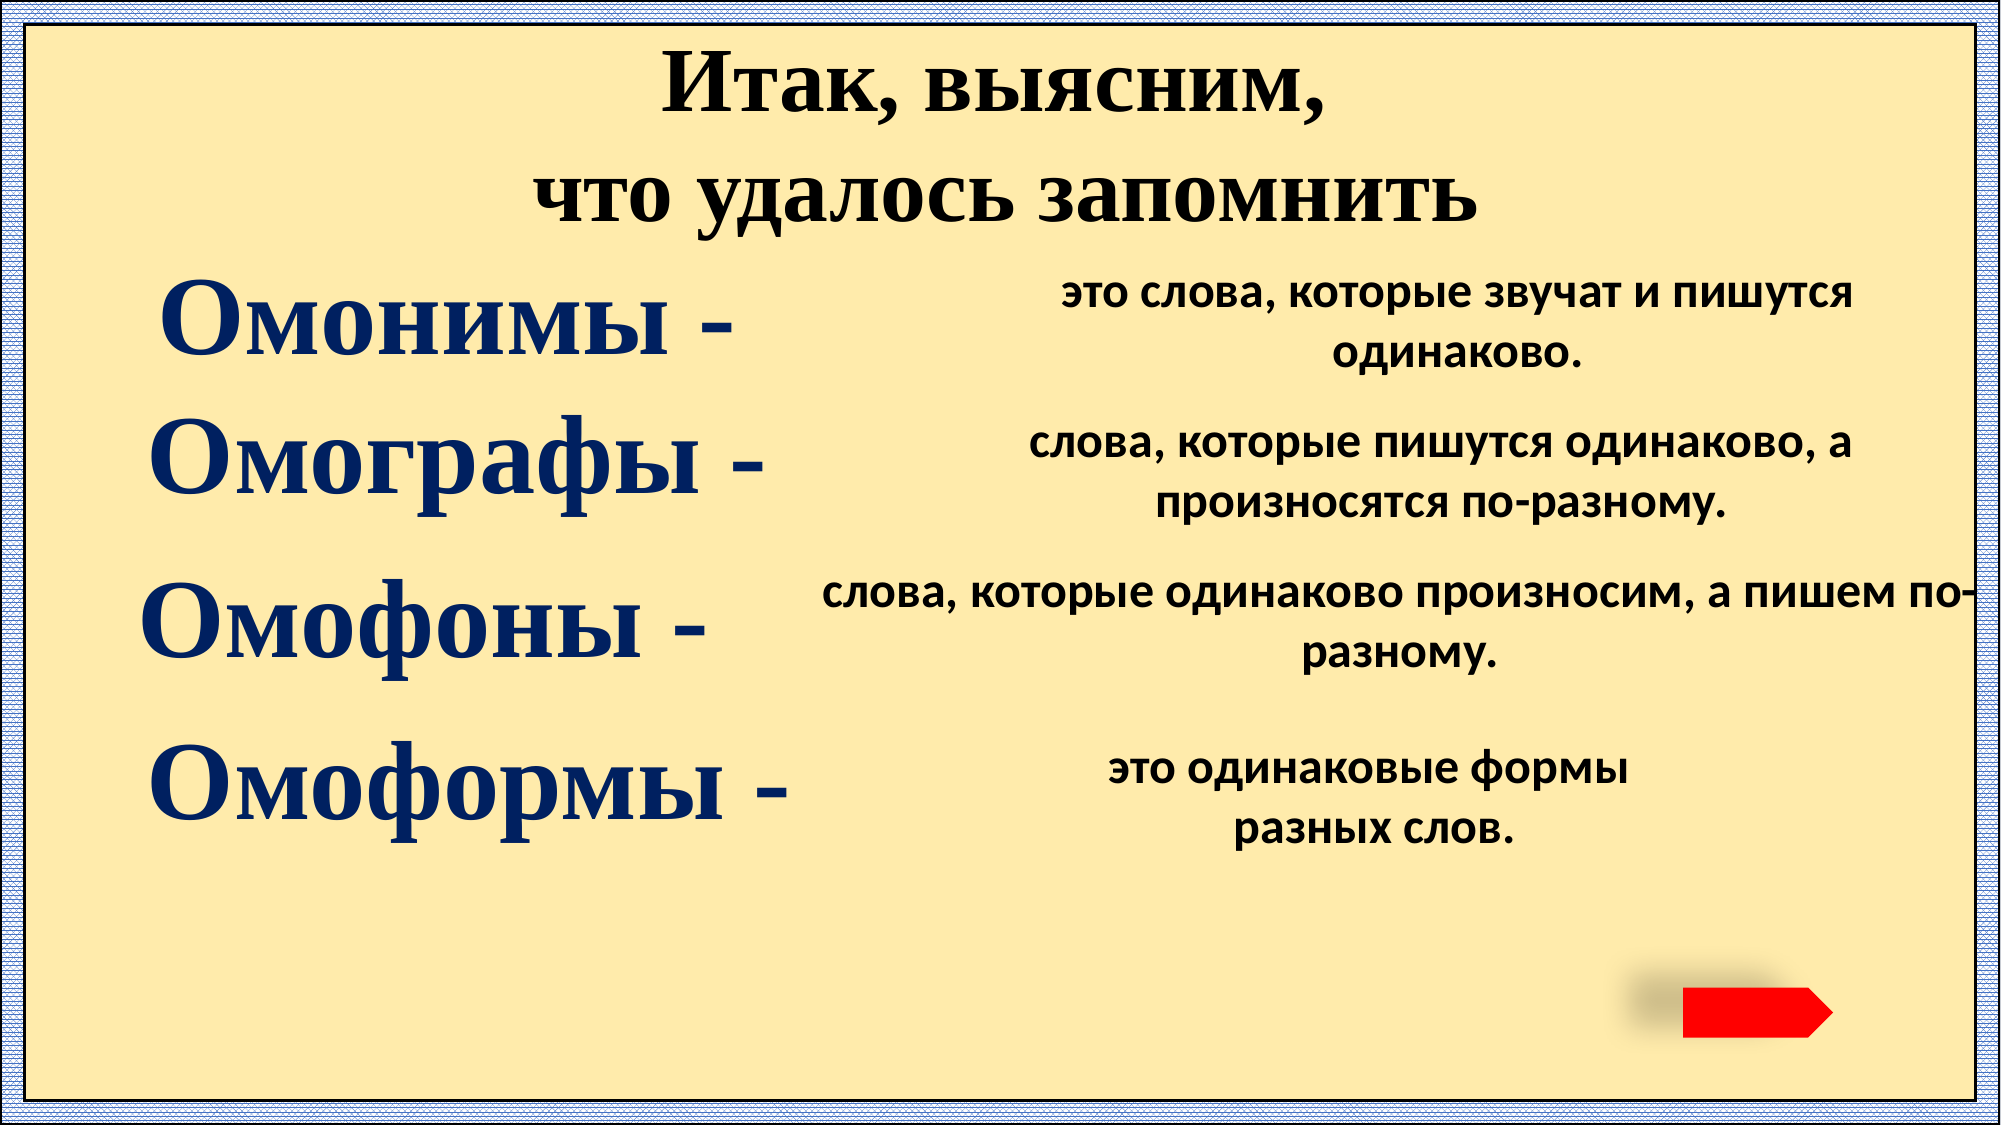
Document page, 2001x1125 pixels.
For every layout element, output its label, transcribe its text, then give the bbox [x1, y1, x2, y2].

text_box это слова, которые звучат и пишутся одинаково. [949, 249, 1967, 385]
text_box это одинаковые формы разных слов. [916, 726, 1834, 861]
text_box [1682, 986, 1835, 1039]
text_box Омонимы - [142, 234, 752, 373]
text_box Итак, выясним, что удалось запомнить [289, 12, 1723, 248]
text_box Омофоны - [122, 537, 724, 688]
text_box Омографы - [131, 373, 782, 524]
text_box слова, которые одинаково произносим, а пишем по-разному. [799, 549, 2000, 685]
text_box слова, которые пишутся одинаково, а произносятся по-разному. [883, 399, 2000, 535]
text_box Омоформы - [131, 699, 806, 850]
